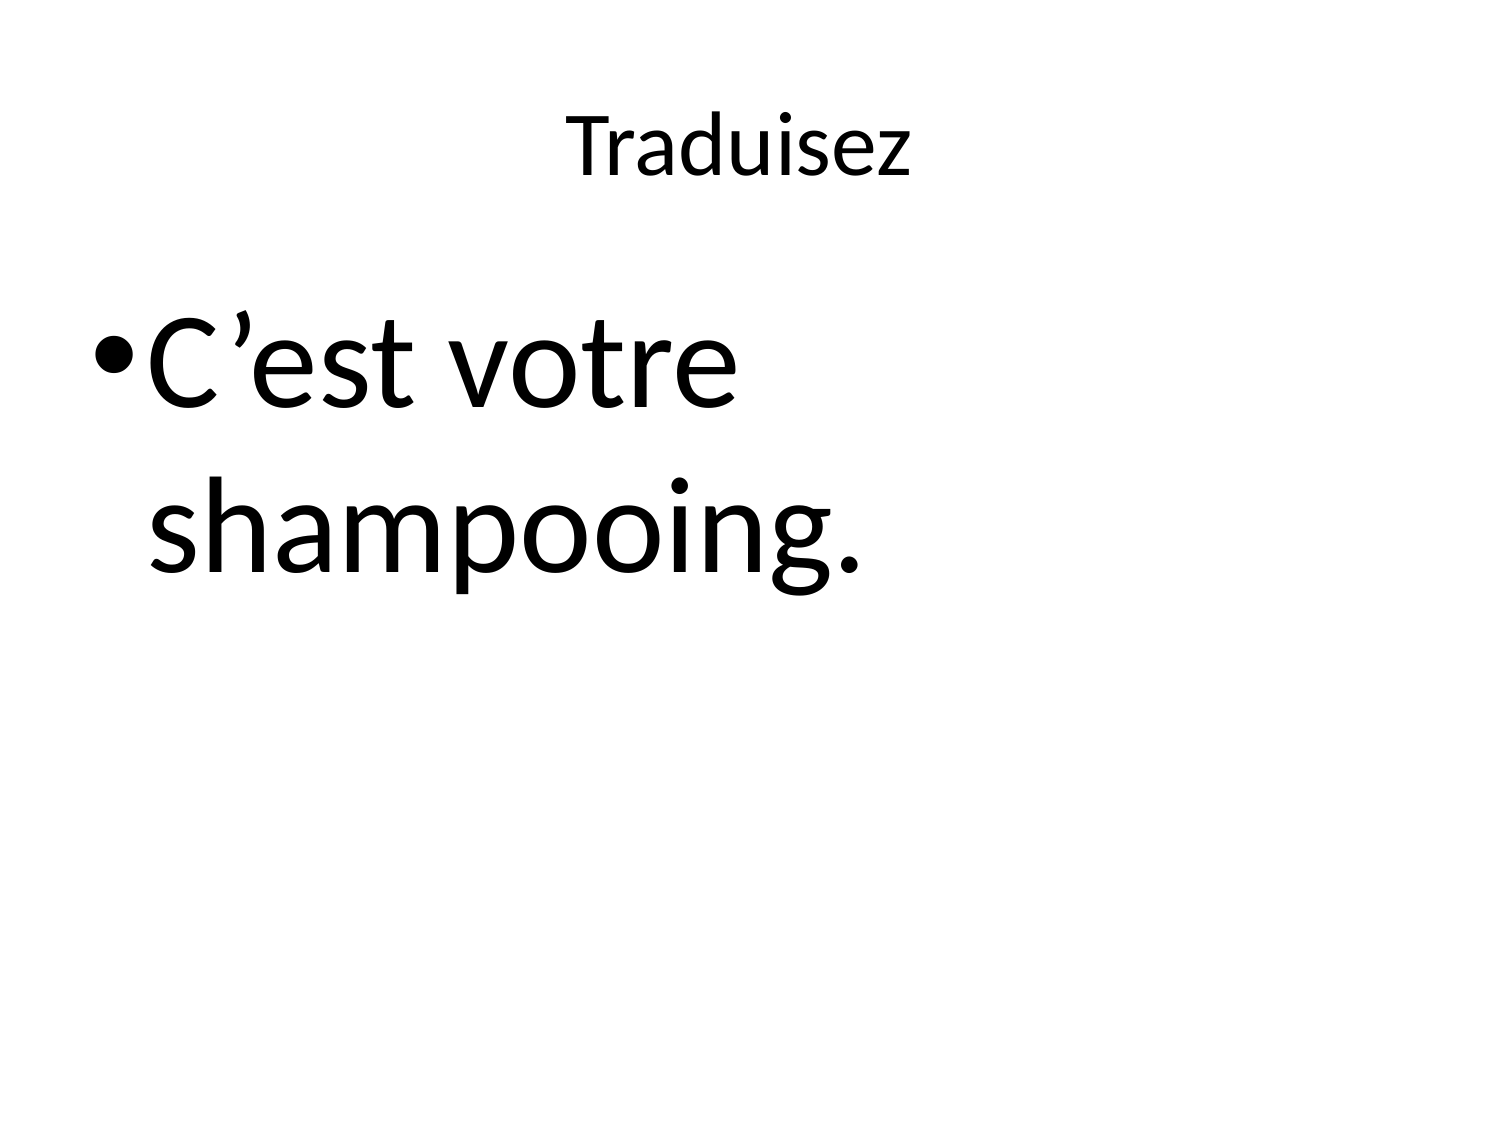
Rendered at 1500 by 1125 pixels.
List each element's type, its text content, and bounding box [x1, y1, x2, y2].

list C’est votre shampooing. [75, 262, 1425, 1005]
title Traduisez [75, 45, 1425, 233]
